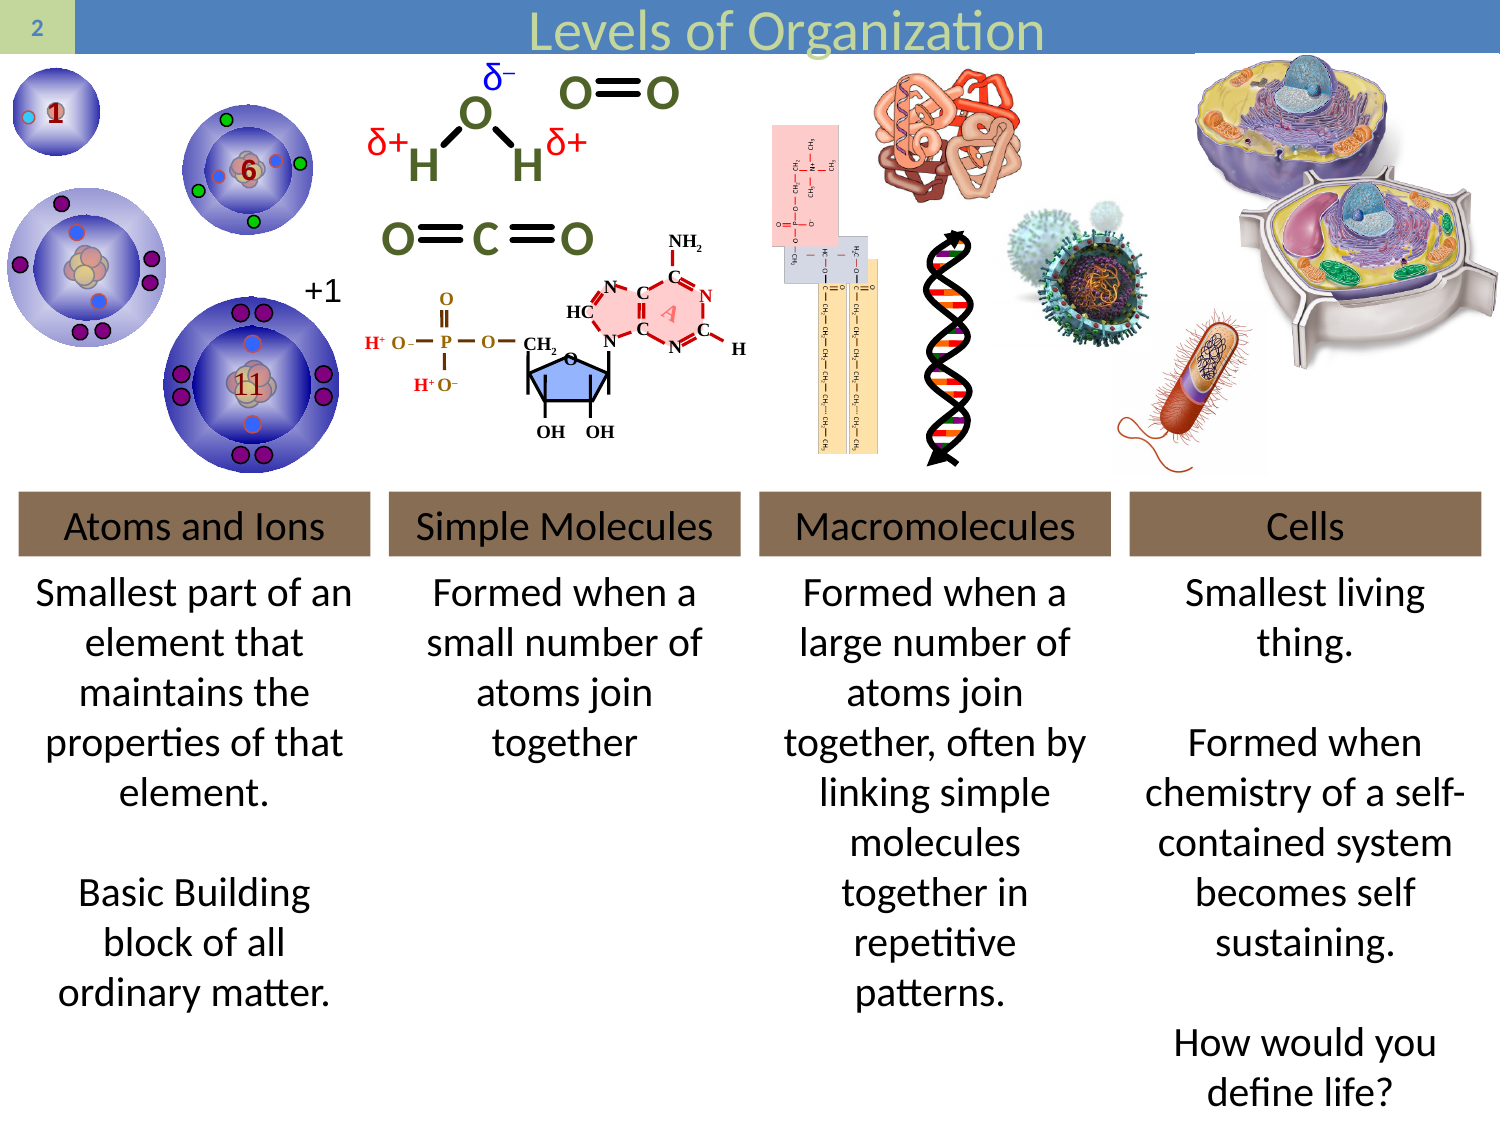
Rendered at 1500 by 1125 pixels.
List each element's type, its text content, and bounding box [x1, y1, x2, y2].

picture [990, 53, 1499, 478]
text_box Simple Molecules [388, 491, 741, 557]
title Levels of Organization [75, 0, 1500, 54]
text_box Cells [1129, 491, 1482, 557]
text_box Atoms and Ions [18, 491, 371, 557]
text_box Formed when a small number of atoms join together [388, 557, 741, 773]
text_box Smallest living thing. Formed when chemistry of a self-contained system becomes self sustaining. How would you define life? [1129, 557, 1482, 1123]
text_box Formed when a large number of atoms join together, often by linking simple molecules together in repetitive patterns. [759, 557, 1111, 1023]
text_box Macromolecules [759, 491, 1111, 557]
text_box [342, 45, 759, 451]
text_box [770, 66, 1023, 467]
text_box Smallest part of an element that maintains the properties of that element. Basic Building block of all ordinary matter. [18, 557, 371, 1023]
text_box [7, 66, 359, 473]
